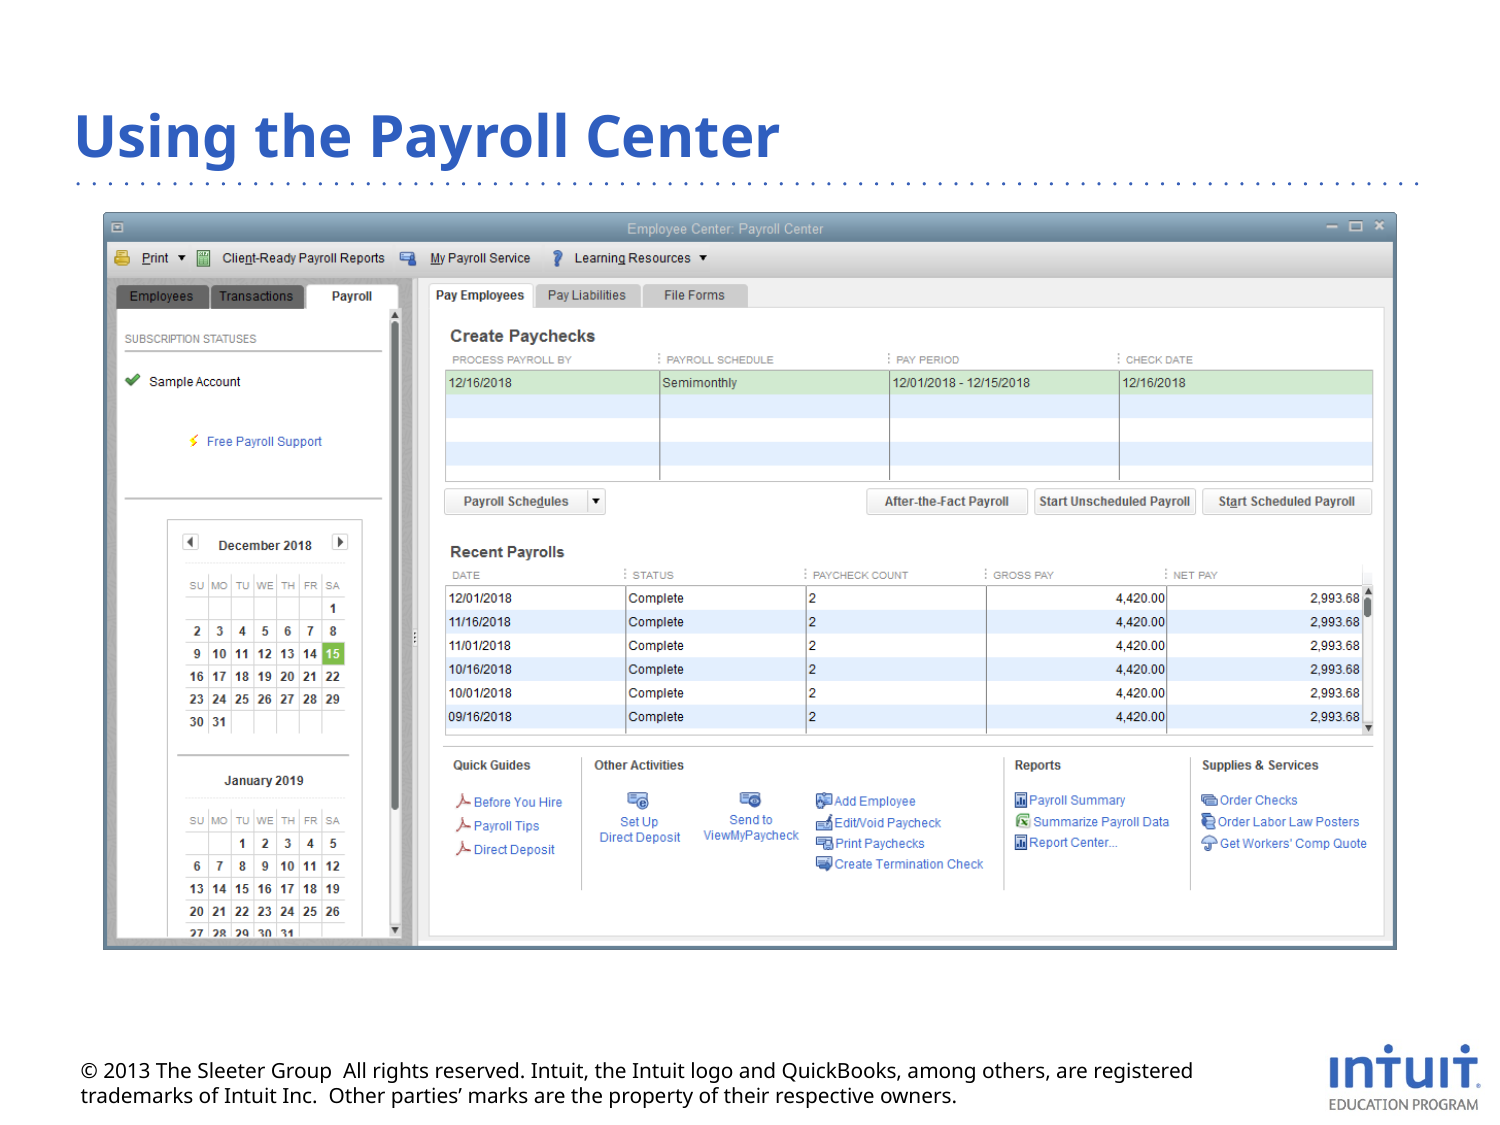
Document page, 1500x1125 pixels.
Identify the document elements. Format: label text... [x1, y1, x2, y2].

title Using the Payroll Center [73, 62, 1424, 169]
picture [102, 212, 1398, 951]
picture [1325, 1039, 1485, 1116]
